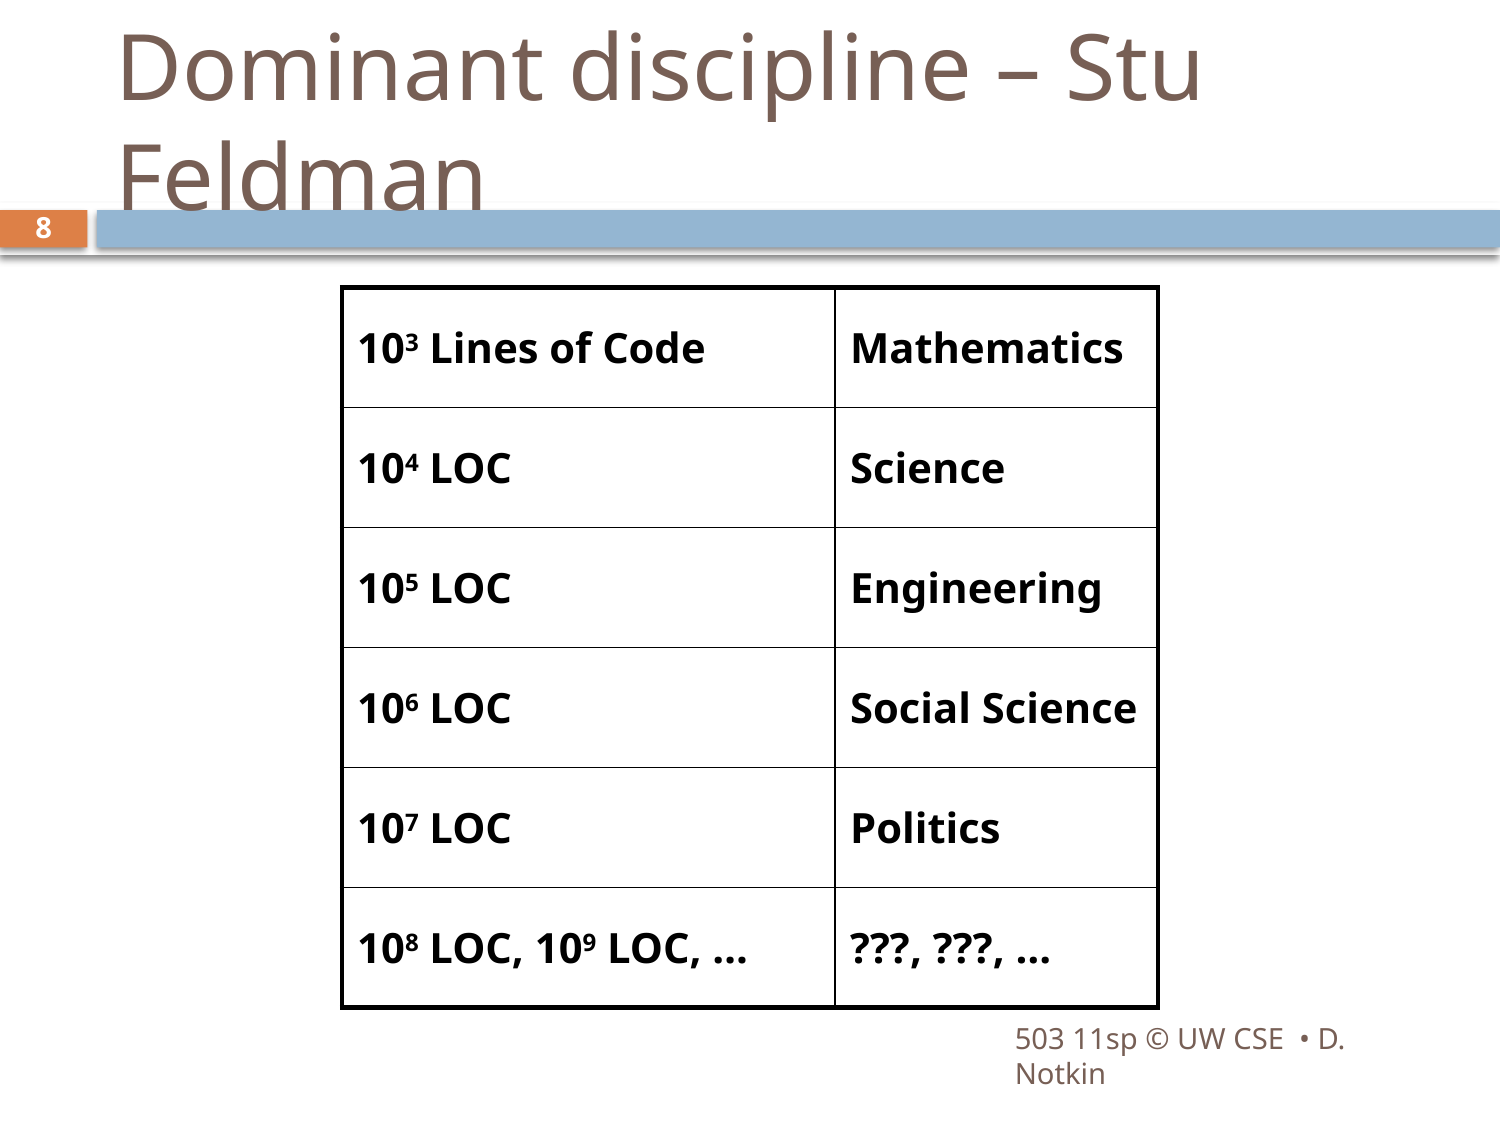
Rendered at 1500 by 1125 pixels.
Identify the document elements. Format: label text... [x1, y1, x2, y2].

table_cell Engineering [836, 528, 1156, 647]
table_cell 108 LOC, 109 LOC, … [344, 888, 834, 1005]
title Dominant discipline – Stu Feldman [100, 37, 1438, 200]
table_cell ???, ???, … [836, 888, 1156, 1005]
table_header Mathematics [836, 290, 1156, 407]
table_cell Social Science [836, 648, 1156, 767]
table_cell Politics [836, 768, 1156, 887]
slide_number 503 11sp © UW CSE • D. Notkin [999, 1025, 1438, 1085]
table_cell 106 LOC [344, 648, 834, 767]
table_cell 105 LOC [344, 528, 834, 647]
table_cell 104 LOC [344, 408, 834, 527]
slide_number 8 [0, 208, 88, 249]
table_header 103 Lines of Code [344, 290, 834, 407]
table_cell Science [836, 408, 1156, 527]
table_cell 107 LOC [344, 768, 834, 887]
